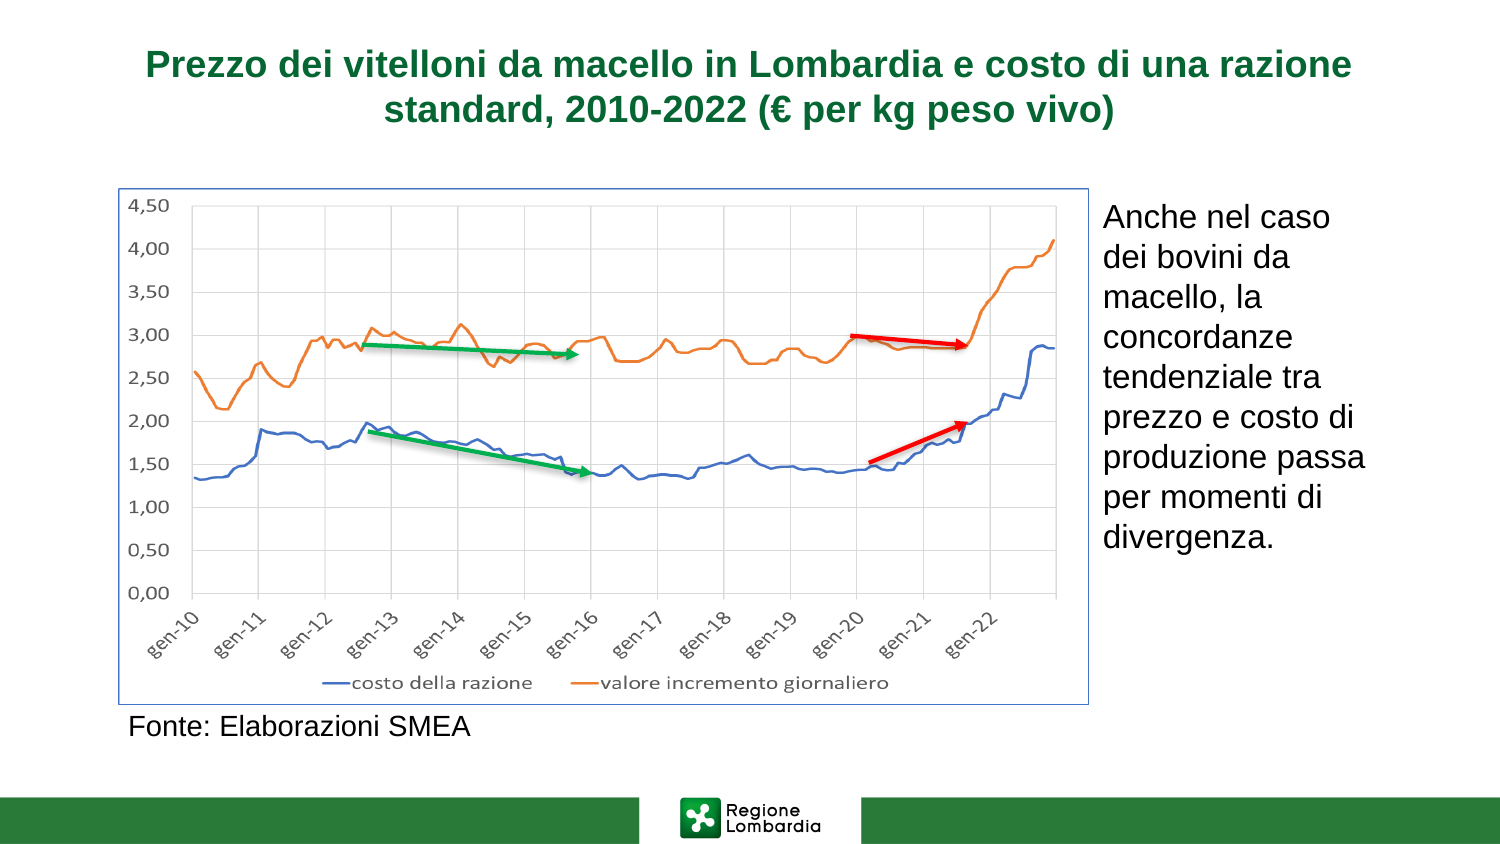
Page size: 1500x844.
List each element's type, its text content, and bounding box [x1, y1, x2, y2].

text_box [850, 335, 969, 346]
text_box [868, 421, 969, 464]
text_box Fonte: Elaborazioni SMEA [113, 707, 487, 750]
picture [0, 0, 1500, 844]
title Prezzo dei vitelloni da macello in Lombardia e costo di una razione standard, 2010-2022 (€ per kg peso vivo) [112, 30, 1388, 139]
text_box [361, 344, 580, 355]
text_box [367, 431, 594, 475]
subtitle Anche nel caso dei bovini da macello, la concordanze tendenziale tra prezzo e costo di produzione passa per momenti di divergenza. [1088, 188, 1388, 732]
